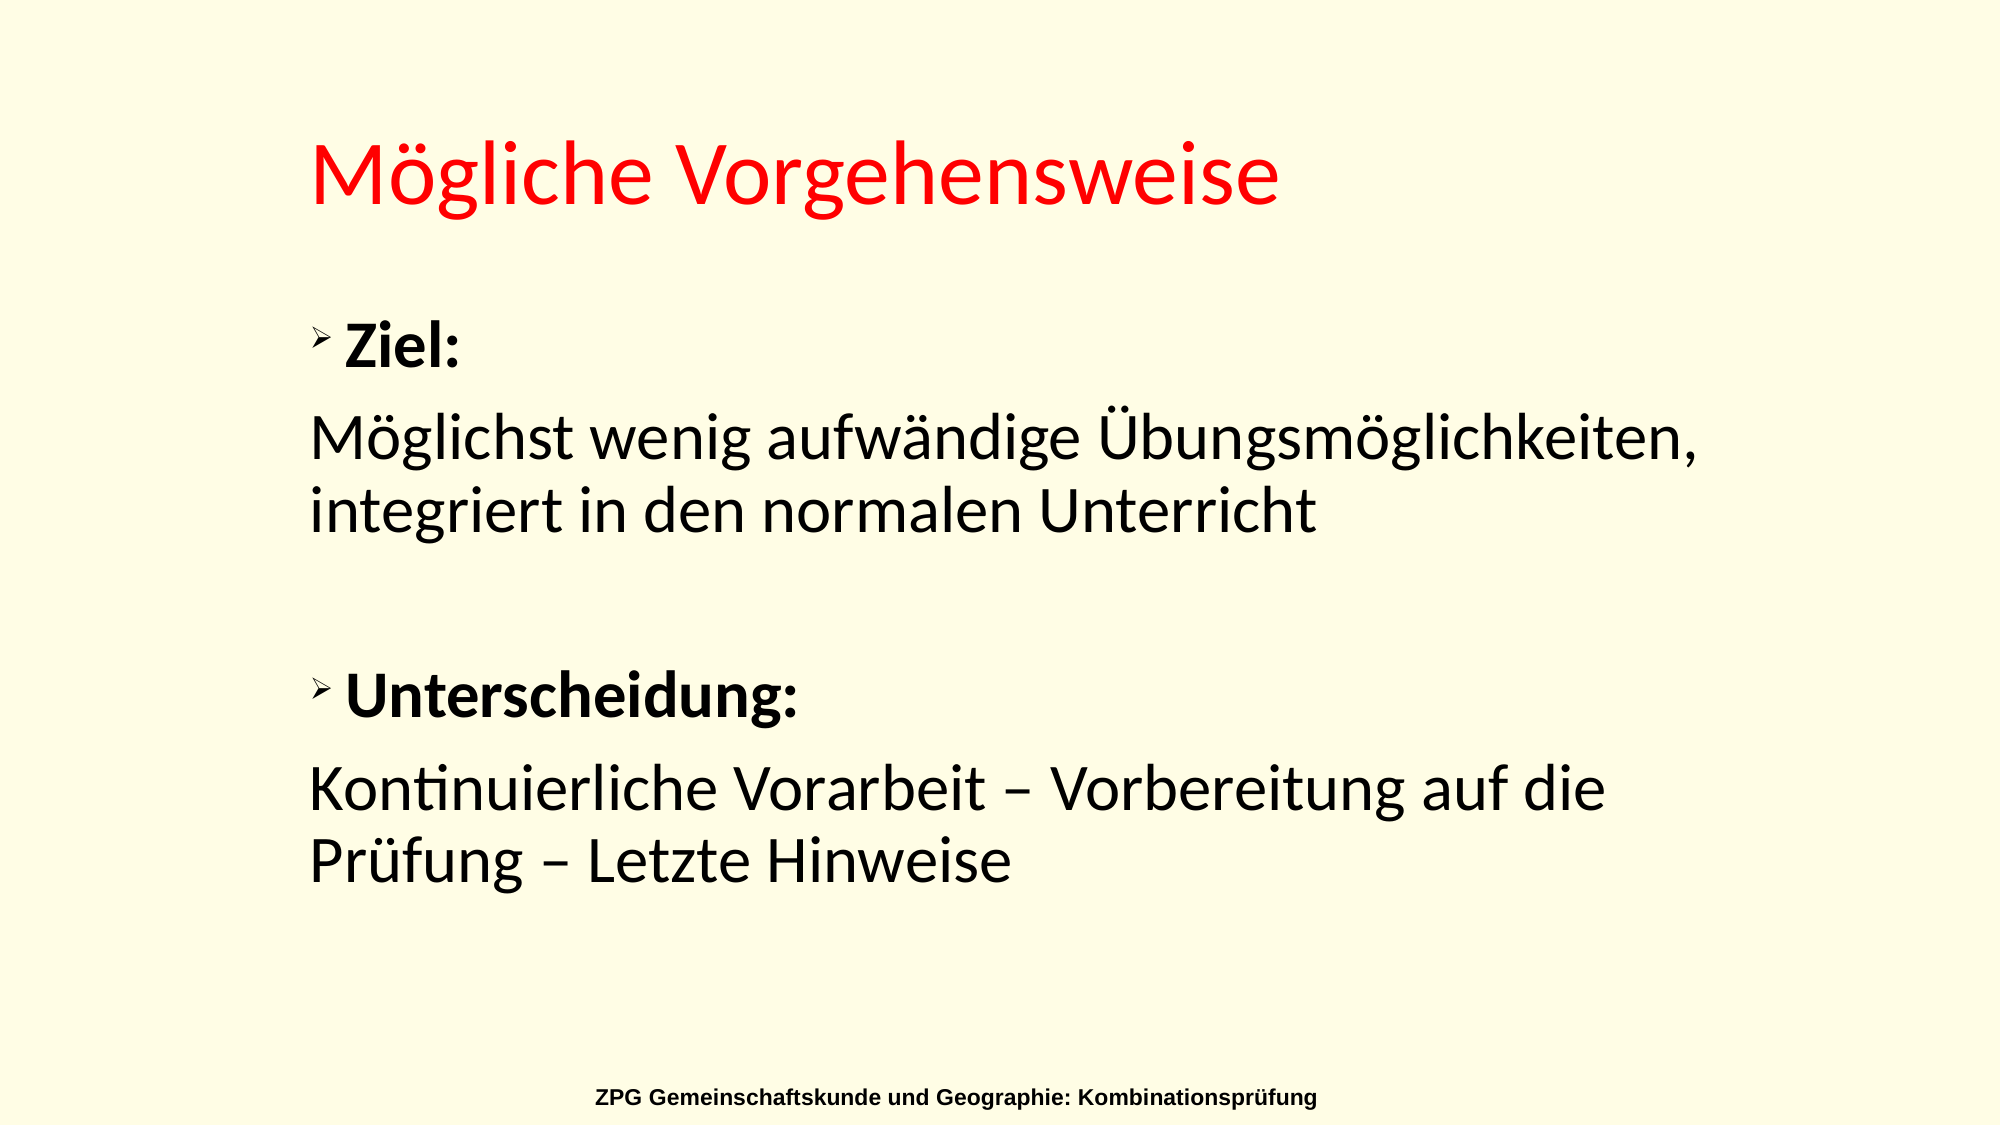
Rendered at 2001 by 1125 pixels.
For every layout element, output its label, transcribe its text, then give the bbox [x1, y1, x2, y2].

text_box Ziel: Möglichst wenig aufwändige Übungsmöglichkeiten, integriert in den normalen Unterricht Unterscheidung: Kontinuierliche Vorarbeit – Vorbereitung auf die Prüfung – Letzte Hinweise [295, 302, 1788, 1016]
text_box Mögliche Vorgehensweise [295, 66, 1481, 284]
